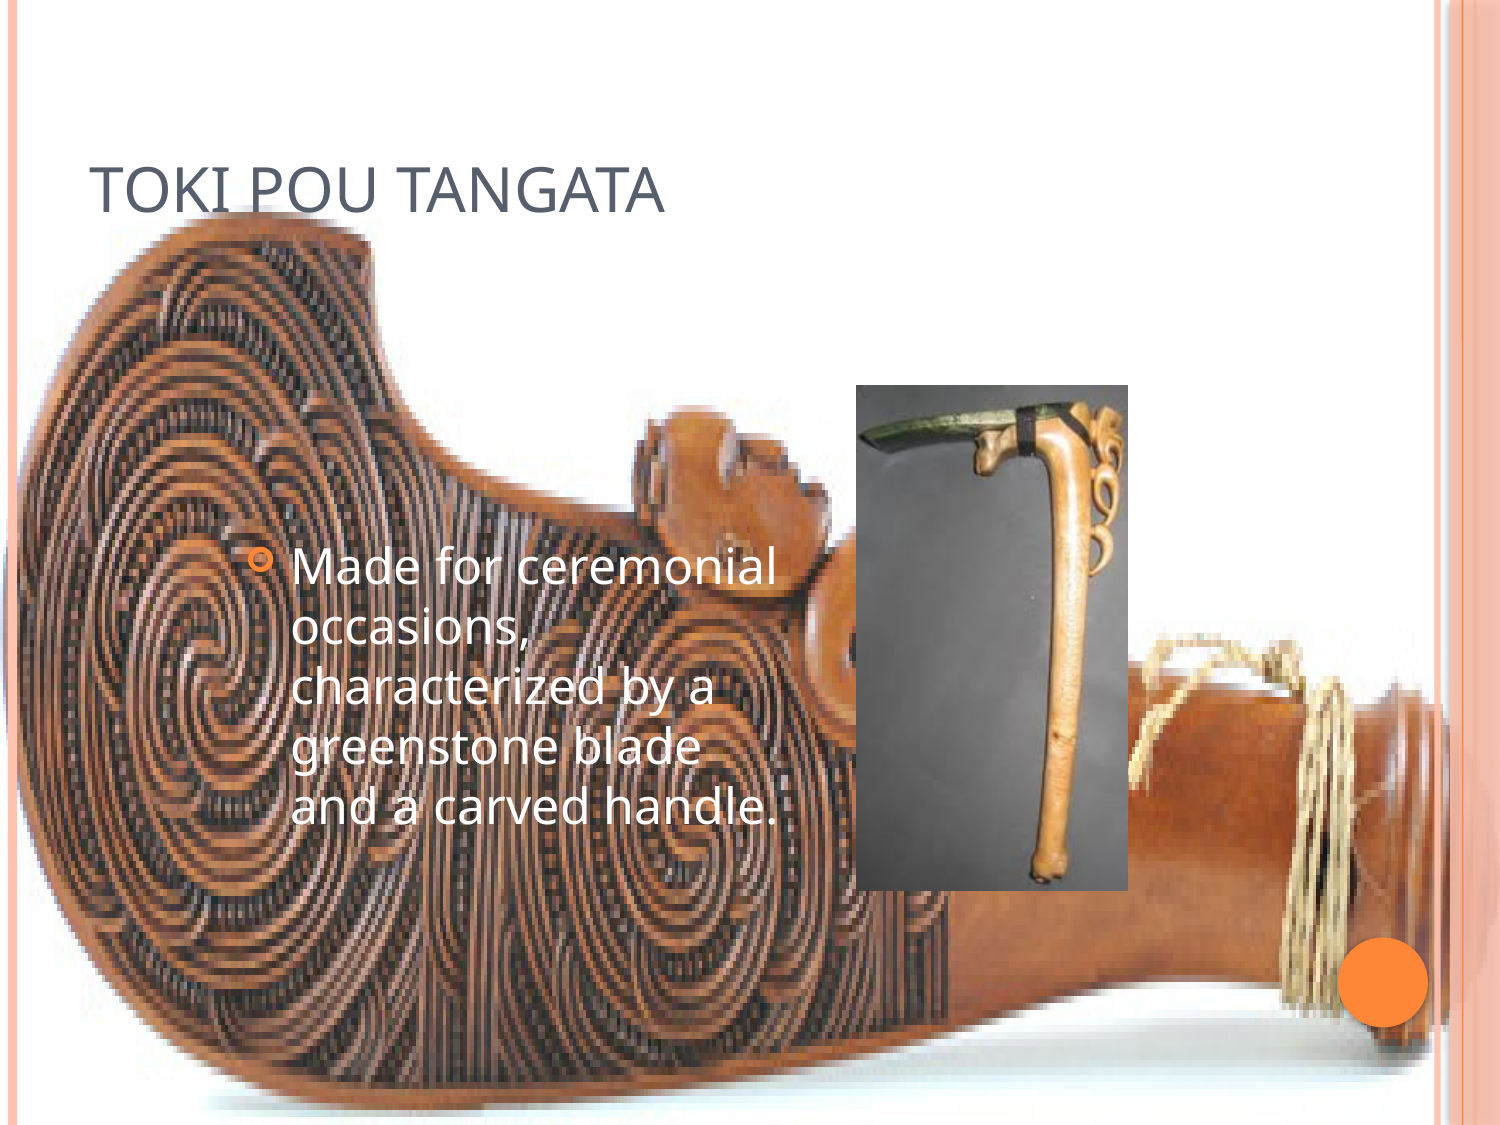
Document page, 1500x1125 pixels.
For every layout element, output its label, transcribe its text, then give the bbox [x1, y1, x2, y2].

list Made for ceremonial occasions, characterized by a greenstone blade and a carved handle. [230, 527, 803, 1036]
picture [0, 0, 7, 1125]
title Toki Pou Tangata [75, 45, 1300, 233]
picture [1441, 0, 1449, 1125]
picture [18, 0, 1434, 1125]
